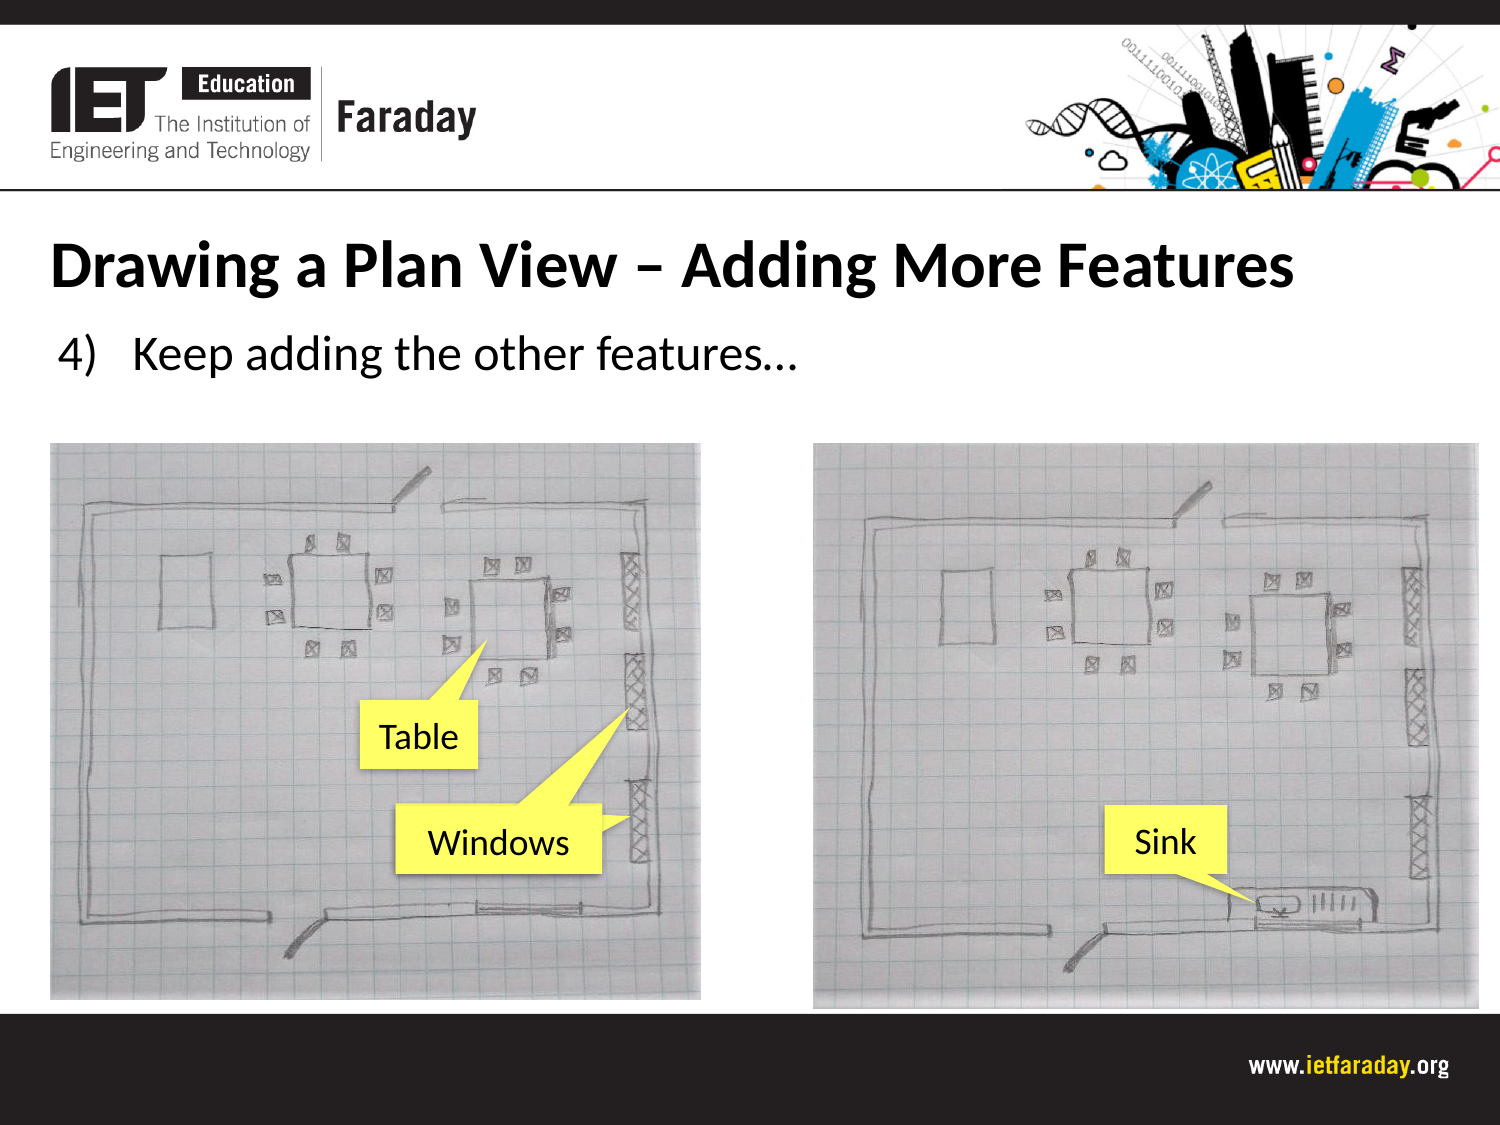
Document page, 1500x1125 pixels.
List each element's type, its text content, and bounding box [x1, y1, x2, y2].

text_box Keep adding the other features… [42, 313, 1469, 389]
picture [0, 0, 1500, 1125]
text_box Drawing a Plan View – Adding More Features [35, 212, 1494, 308]
